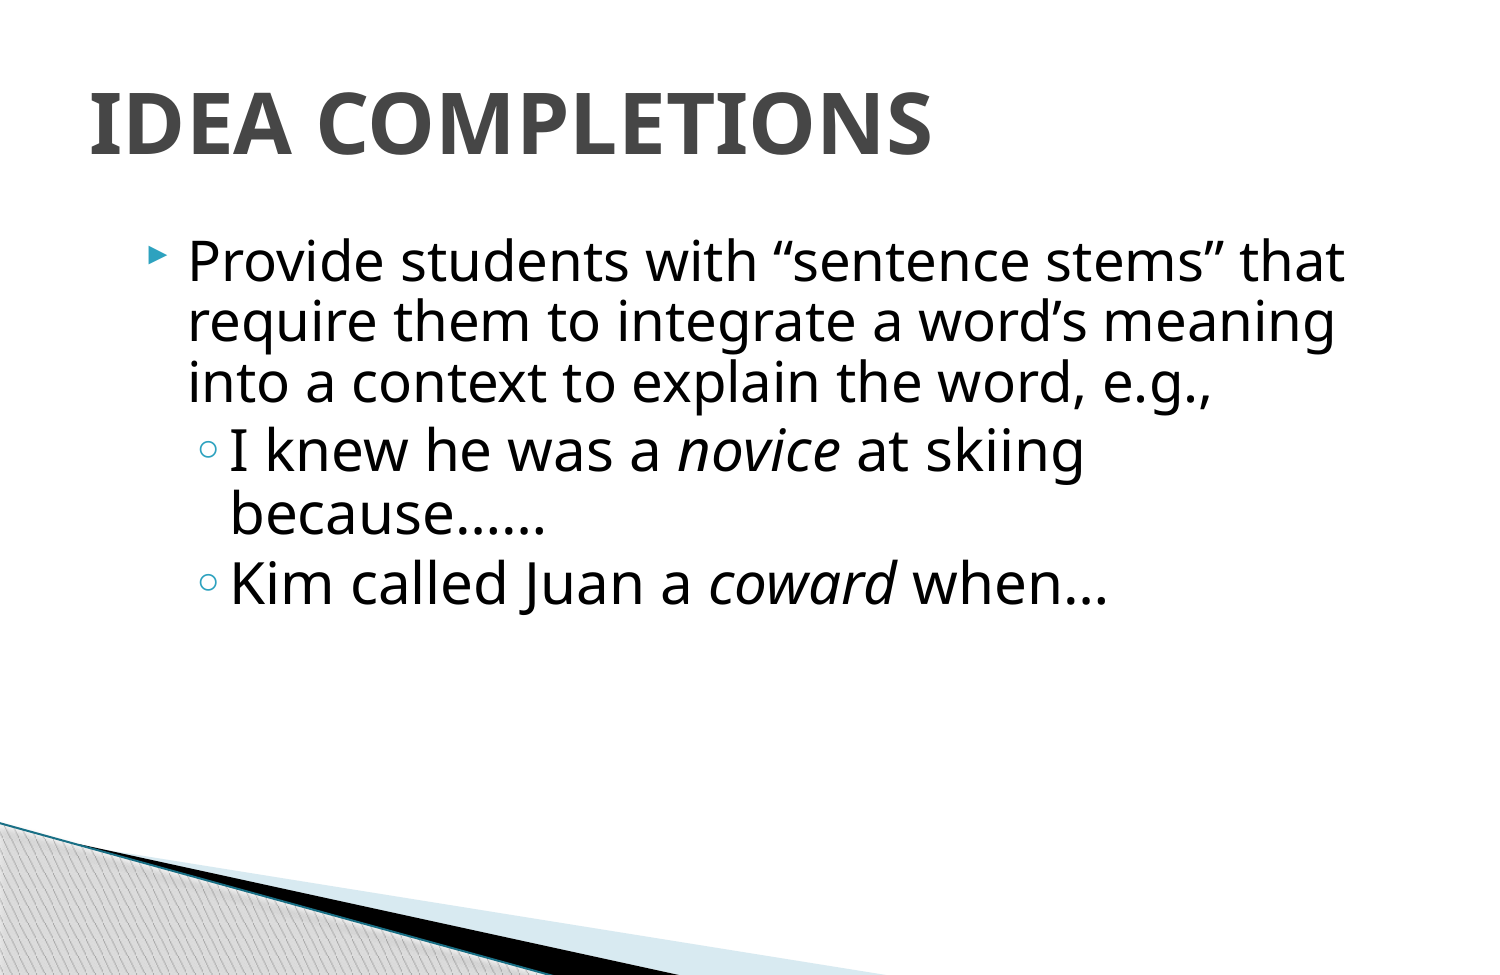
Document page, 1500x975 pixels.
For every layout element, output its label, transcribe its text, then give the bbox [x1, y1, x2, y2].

title IDEA COMPLETIONS [75, 39, 1425, 202]
list Provide students with “sentence stems” that require them to integrate a word’s meaning into a context to explain the word, e.g., I knew he was a novice at skiing because…… Kim called Juan a coward when… [112, 224, 1388, 801]
